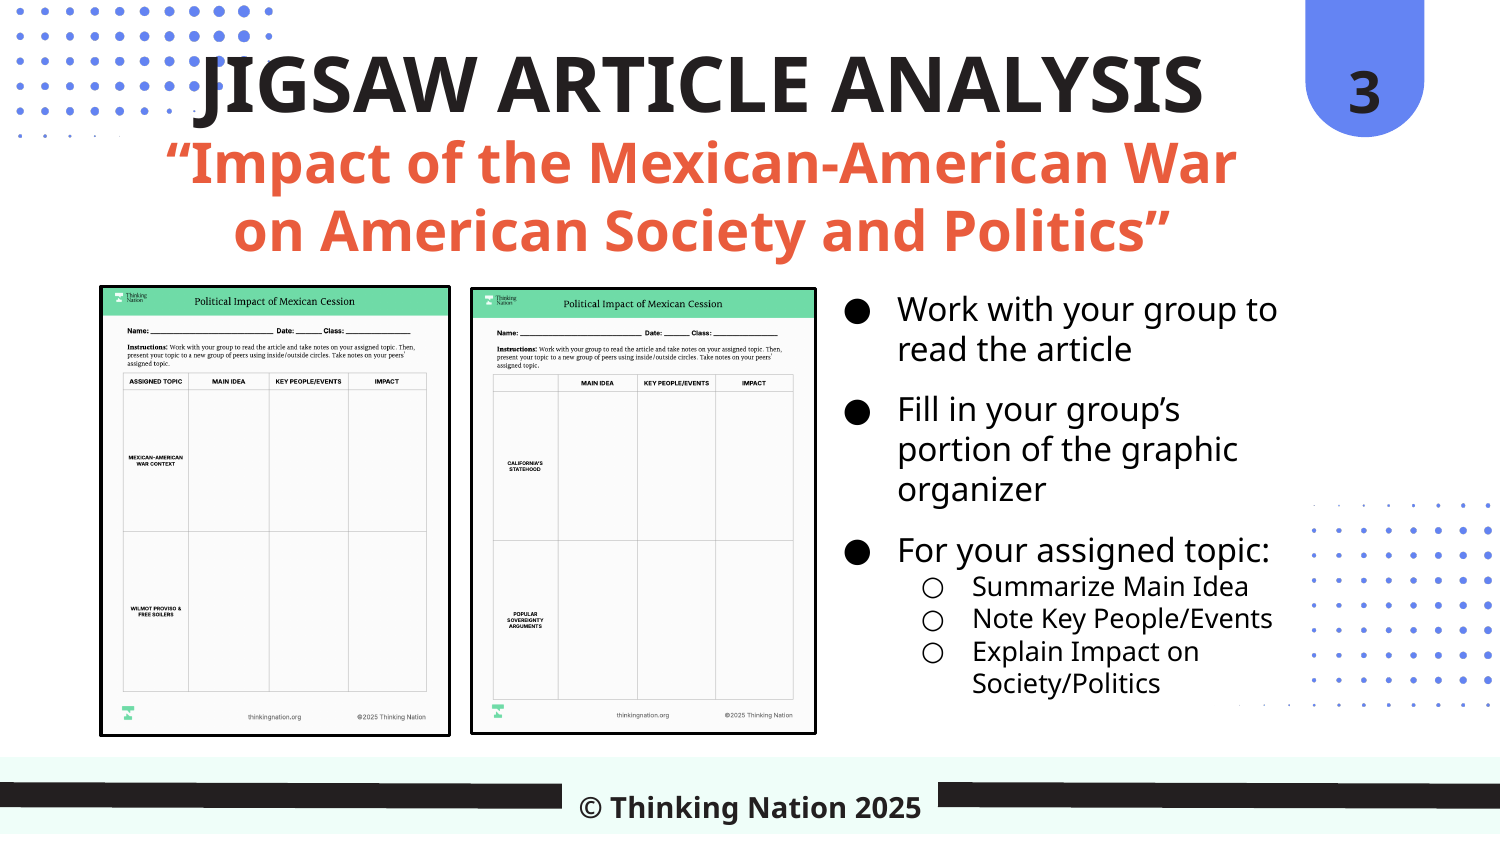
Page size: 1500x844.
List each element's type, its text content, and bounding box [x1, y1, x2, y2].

text_box Work with your group to read the article Fill in your group’s portion of the graphic organizer For your assigned topic: Summarize Main Idea Note Key People/Events Explain Impact on Society/Politics [822, 287, 1303, 700]
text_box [1300, 0, 1430, 138]
picture [102, 287, 448, 735]
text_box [0, 756, 1500, 835]
text_box JIGSAW ARTICLE ANALYSIS “Impact of the Mexican-American War on American Society and Politics” [126, 35, 1279, 263]
text_box [0, 0, 273, 138]
text_box [1115, 503, 1500, 708]
picture [472, 289, 814, 733]
